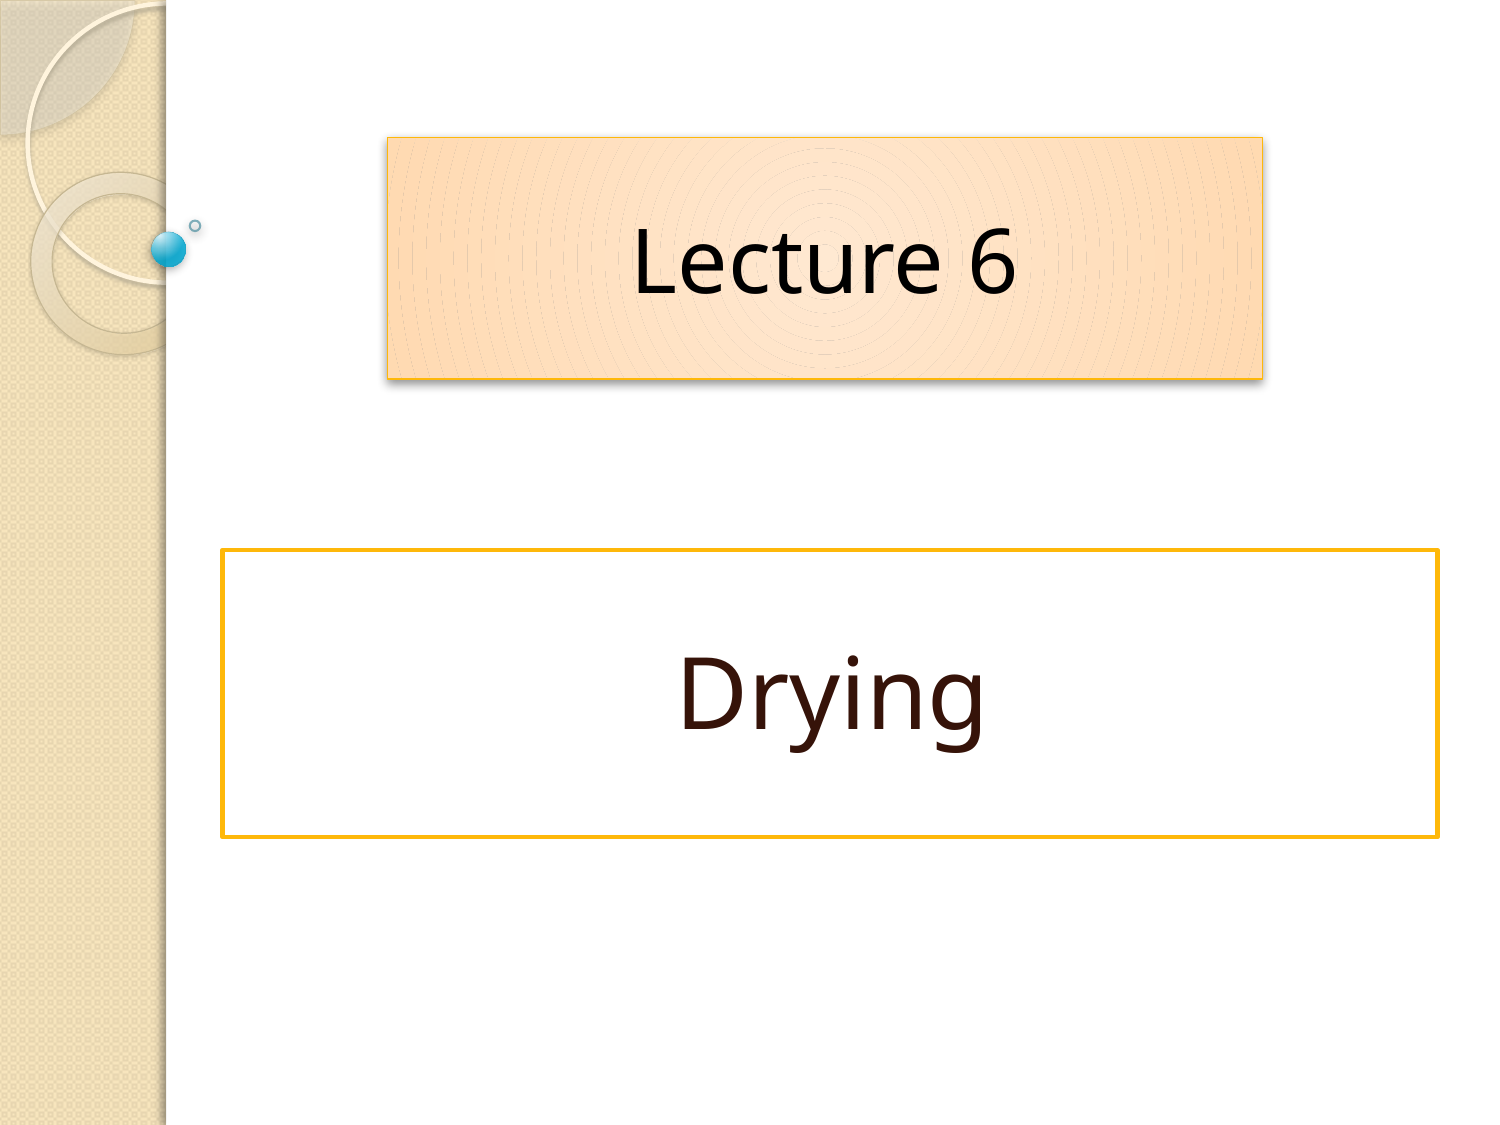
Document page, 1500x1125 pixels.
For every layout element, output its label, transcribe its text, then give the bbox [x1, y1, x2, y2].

title Lecture 6 [387, 137, 1263, 380]
subtitle Drying [220, 548, 1440, 839]
